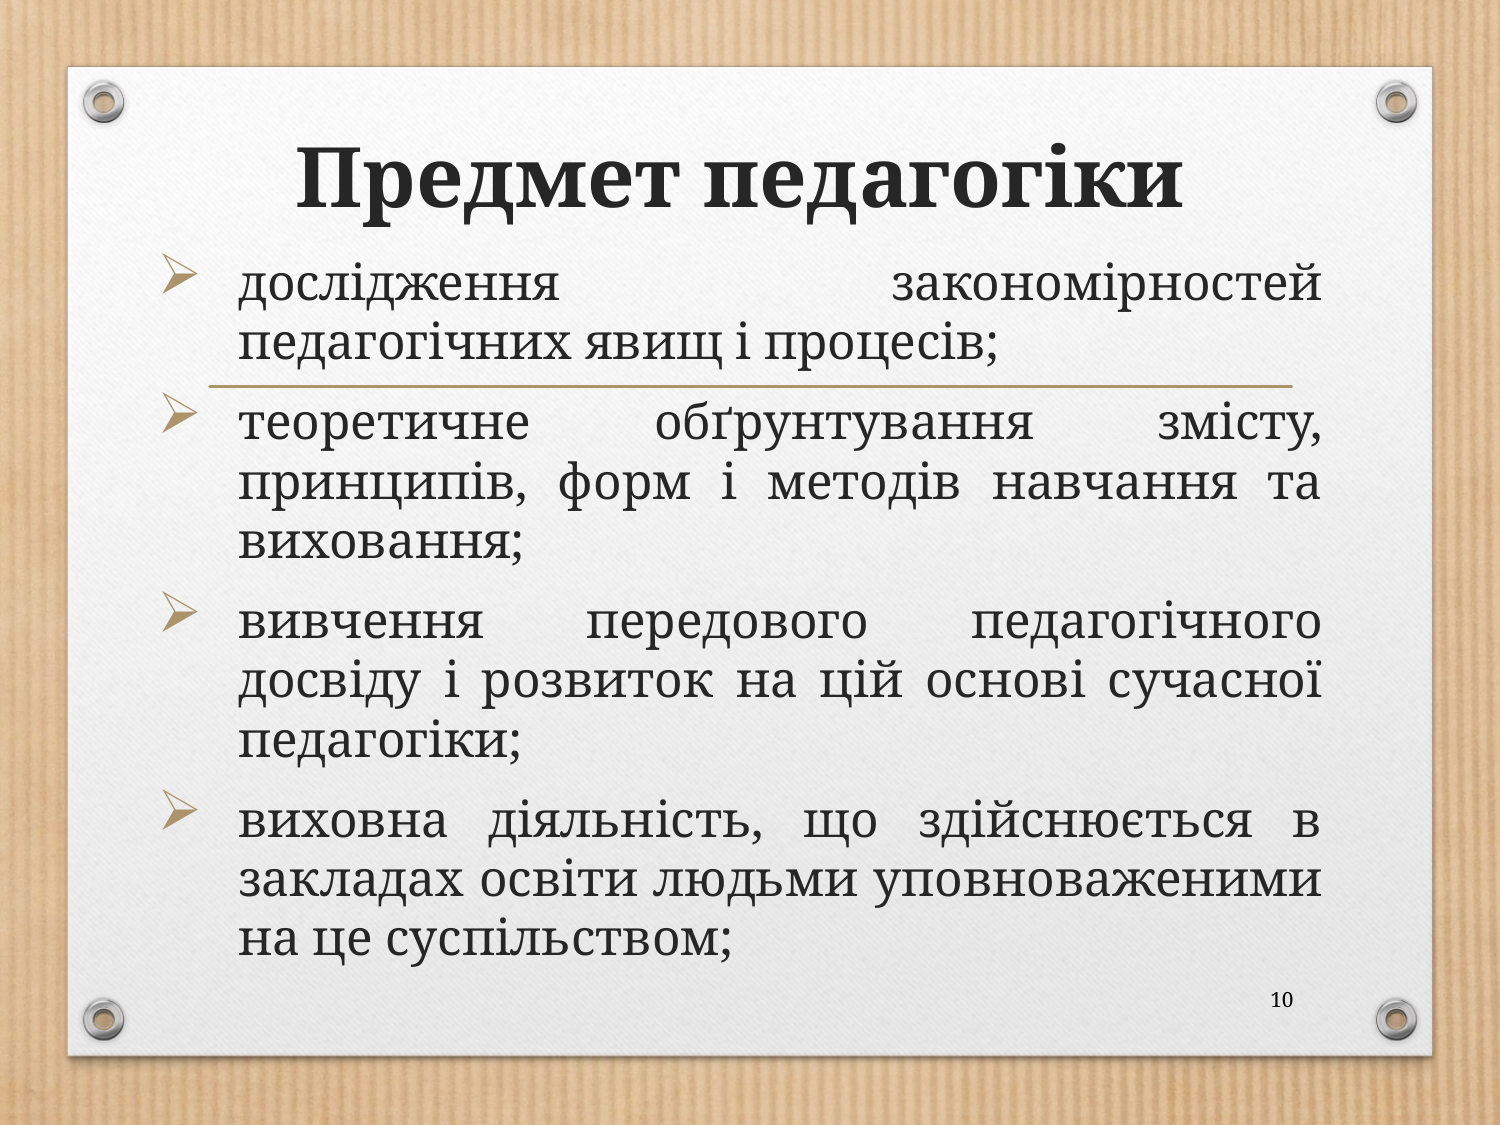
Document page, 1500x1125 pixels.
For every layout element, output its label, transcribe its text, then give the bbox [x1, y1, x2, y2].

title Предмет педагогіки [64, 103, 1415, 244]
slide_number 10 [1243, 977, 1309, 1024]
list дослідження закономірностей педагогічних явищ і процесів; теоретичне обґрунтування змісту, принципів, форм і методів навчання та виховання; вивчення передового педагогічного досвіду і розвиток на цій основі сучасної педагогіки; виховна діяльність, що здійснюється в закладах освіти людьми уповноваженими на це суспільством; [142, 243, 1338, 976]
picture [0, 0, 1500, 1125]
